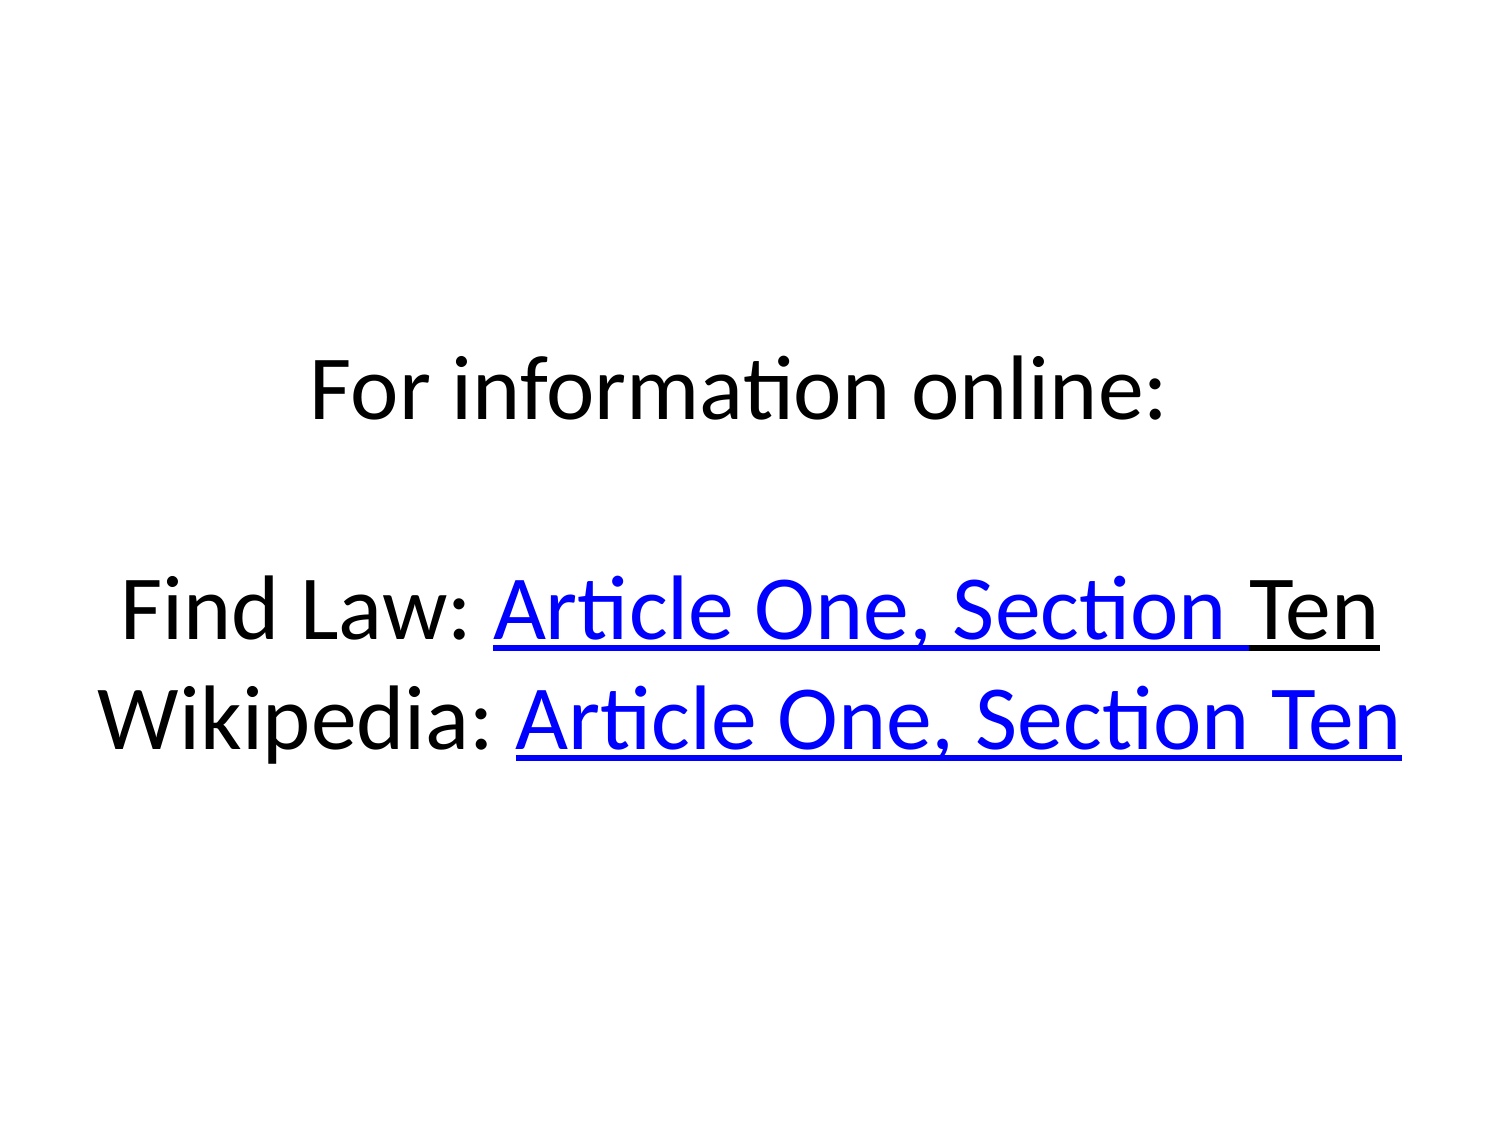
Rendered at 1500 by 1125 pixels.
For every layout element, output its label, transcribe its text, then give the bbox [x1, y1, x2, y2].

title For information online: Find Law: Article One, Section Ten Wikipedia: Article One, Section Ten [74, 44, 1426, 1051]
